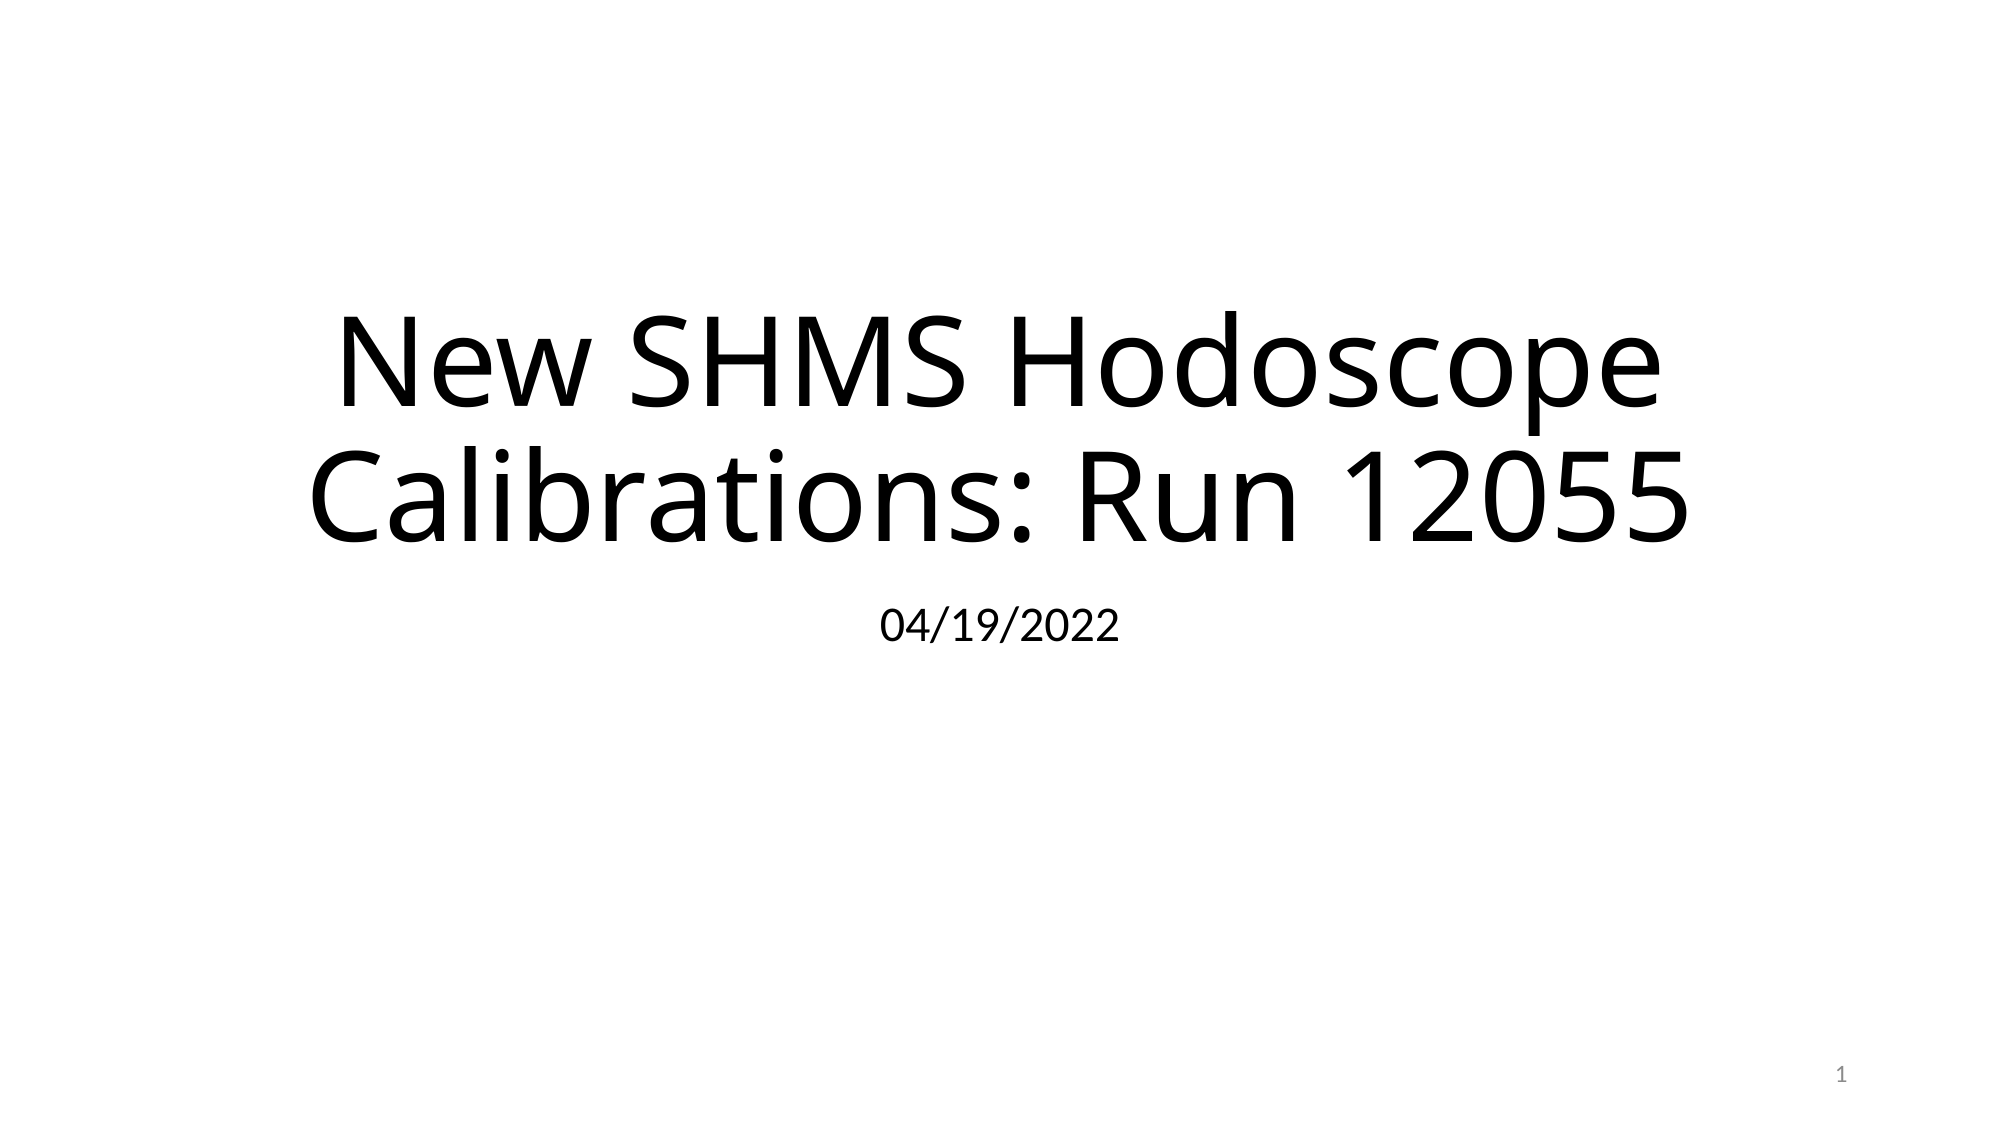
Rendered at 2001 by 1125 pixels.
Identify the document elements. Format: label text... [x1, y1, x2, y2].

title New SHMS Hodoscope Calibrations: Run 12055 [249, 184, 1750, 576]
subtitle 04/19/2022 [249, 590, 1750, 863]
slide_number 1 [1412, 1042, 1863, 1103]
